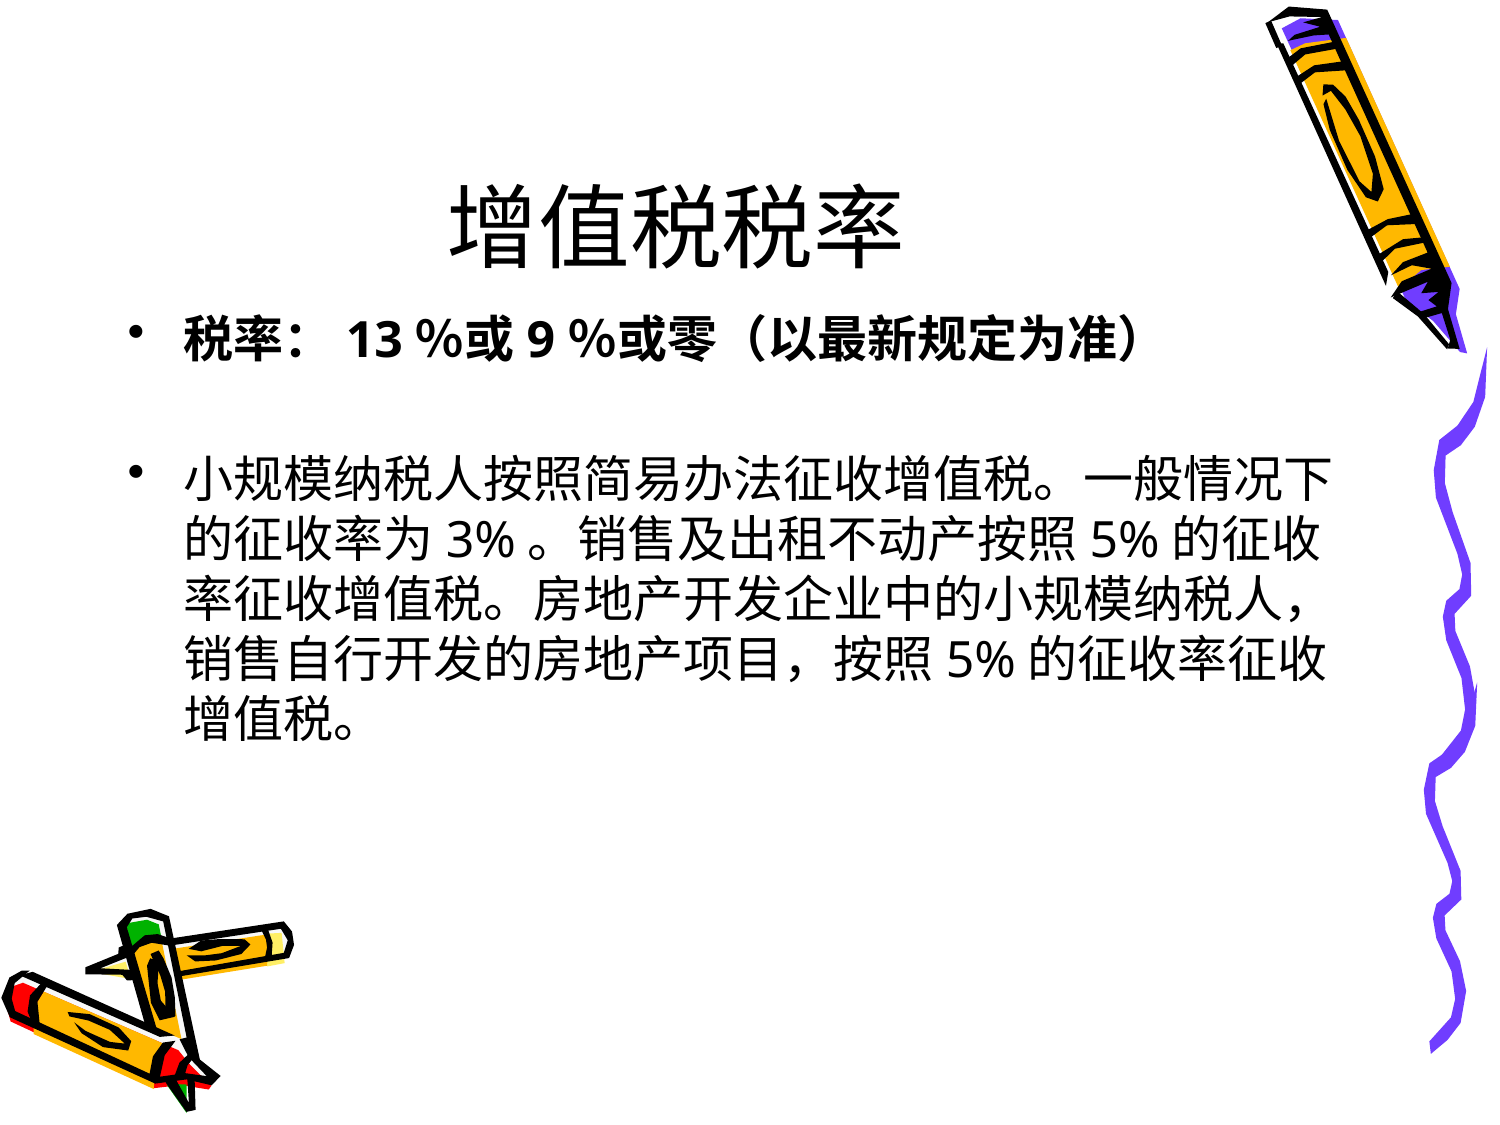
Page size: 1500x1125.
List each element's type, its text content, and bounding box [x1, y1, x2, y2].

title 增值税税率 [112, 24, 1240, 288]
list 税率：13％或9％或零（以最新规定为准） 小规模纳税人按照简易办法征收增值税。一般情况下的征收率为3%。销售及出租不动产按照5%的征收率征收增值税。房地产开发企业中的小规模纳税人，销售自行开发的房地产项目，按照5%的征收率征收增值税。 [112, 299, 1376, 901]
